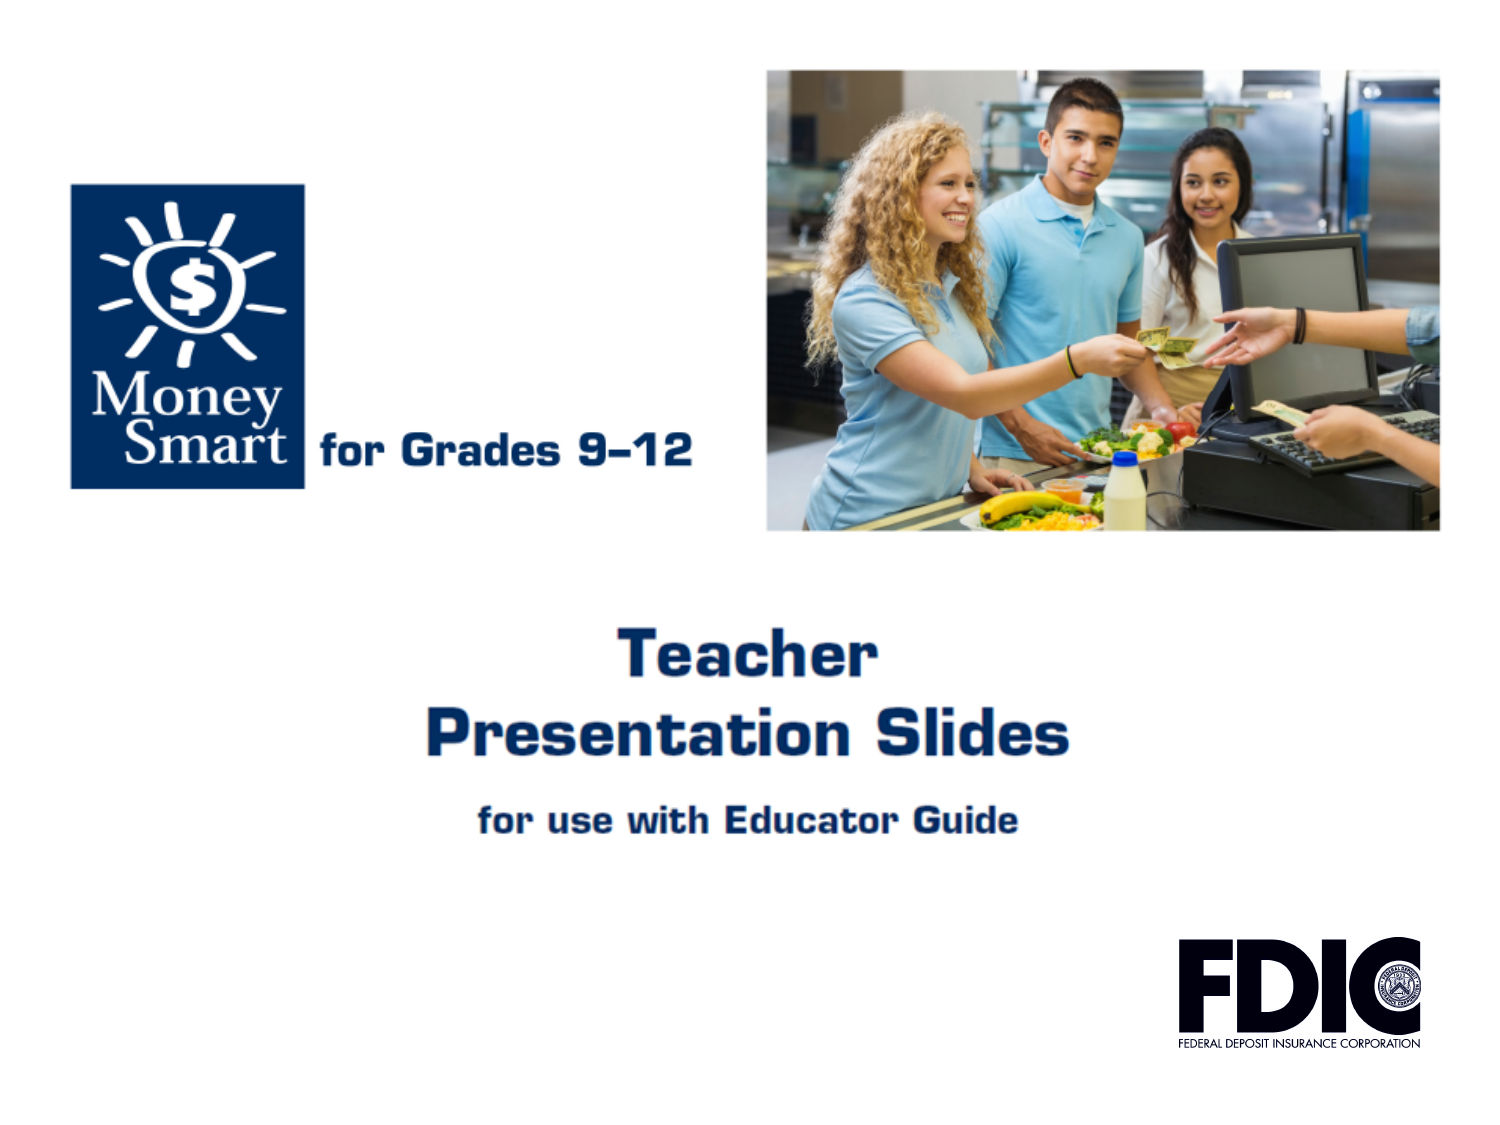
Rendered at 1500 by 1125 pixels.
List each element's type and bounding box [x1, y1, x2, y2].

picture [747, 62, 1453, 538]
picture [406, 612, 1101, 880]
picture [52, 168, 716, 494]
picture [1179, 937, 1422, 1049]
